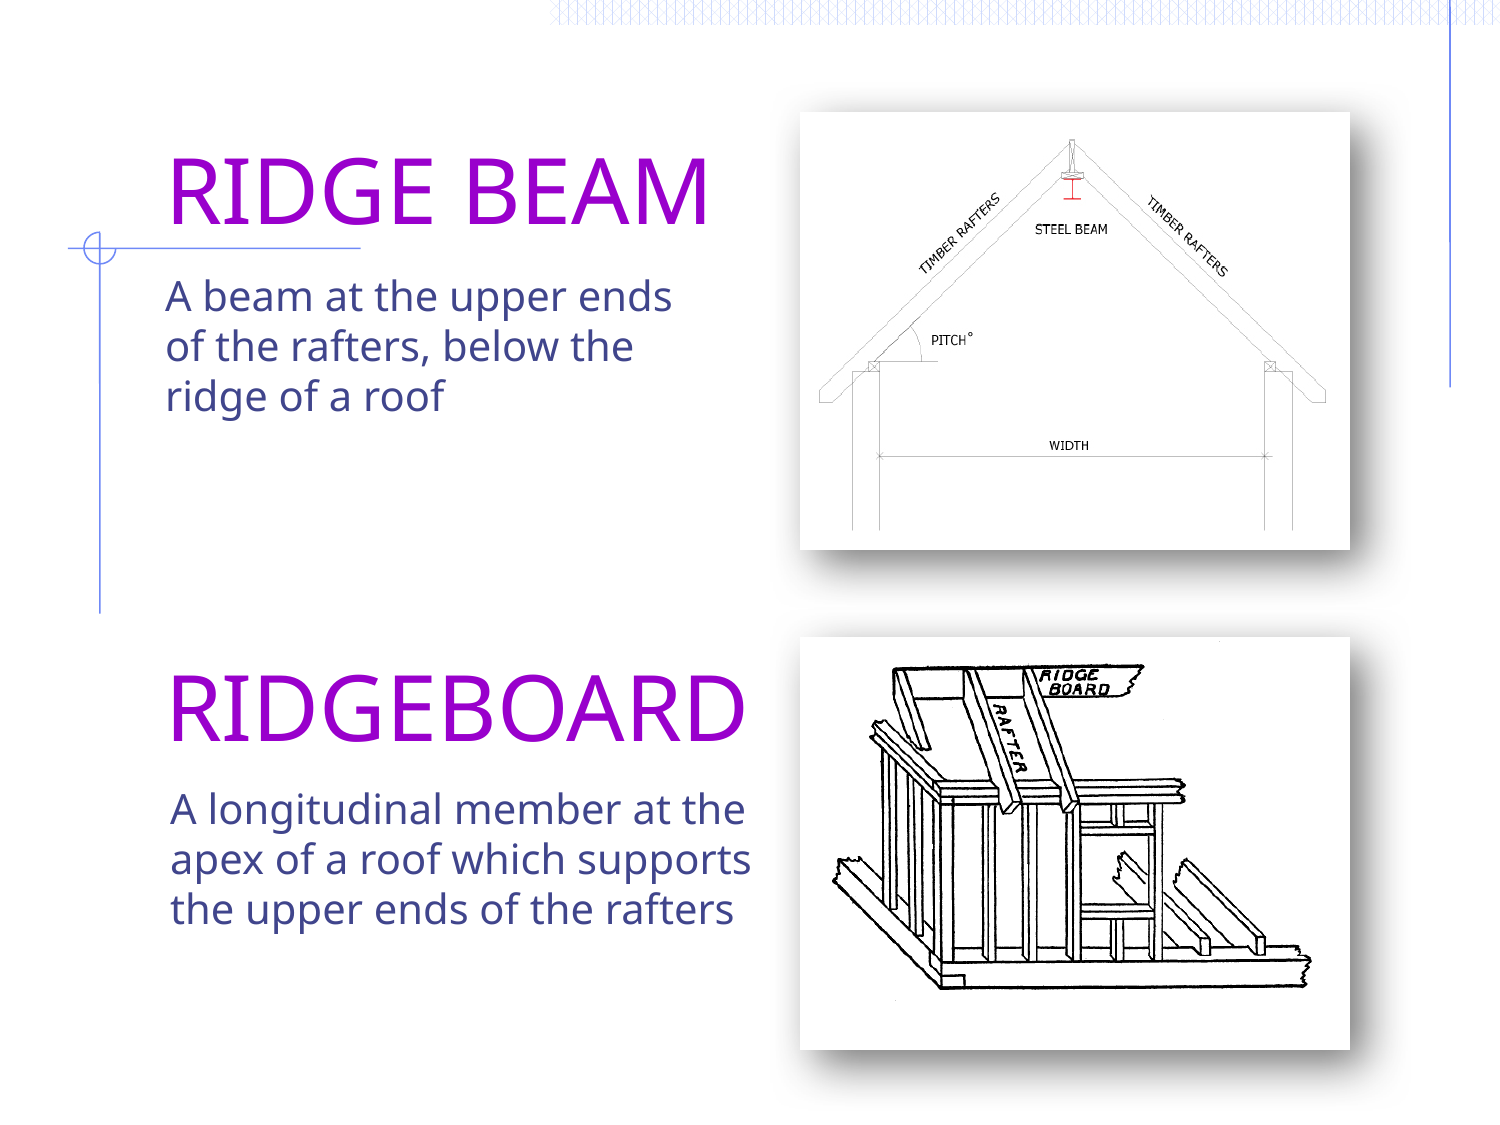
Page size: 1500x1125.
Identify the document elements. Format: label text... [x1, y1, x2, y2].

list RIDGEBOARD [150, 512, 825, 768]
list RIDGE BEAM [150, 99, 817, 250]
list A longitudinal member at the apex of a roof which supports the upper ends of the rafters [155, 774, 781, 1088]
list A beam at the upper ends of the rafters, below the ridge of a roof [150, 262, 738, 512]
picture [799, 112, 1351, 551]
picture [799, 637, 1351, 1051]
